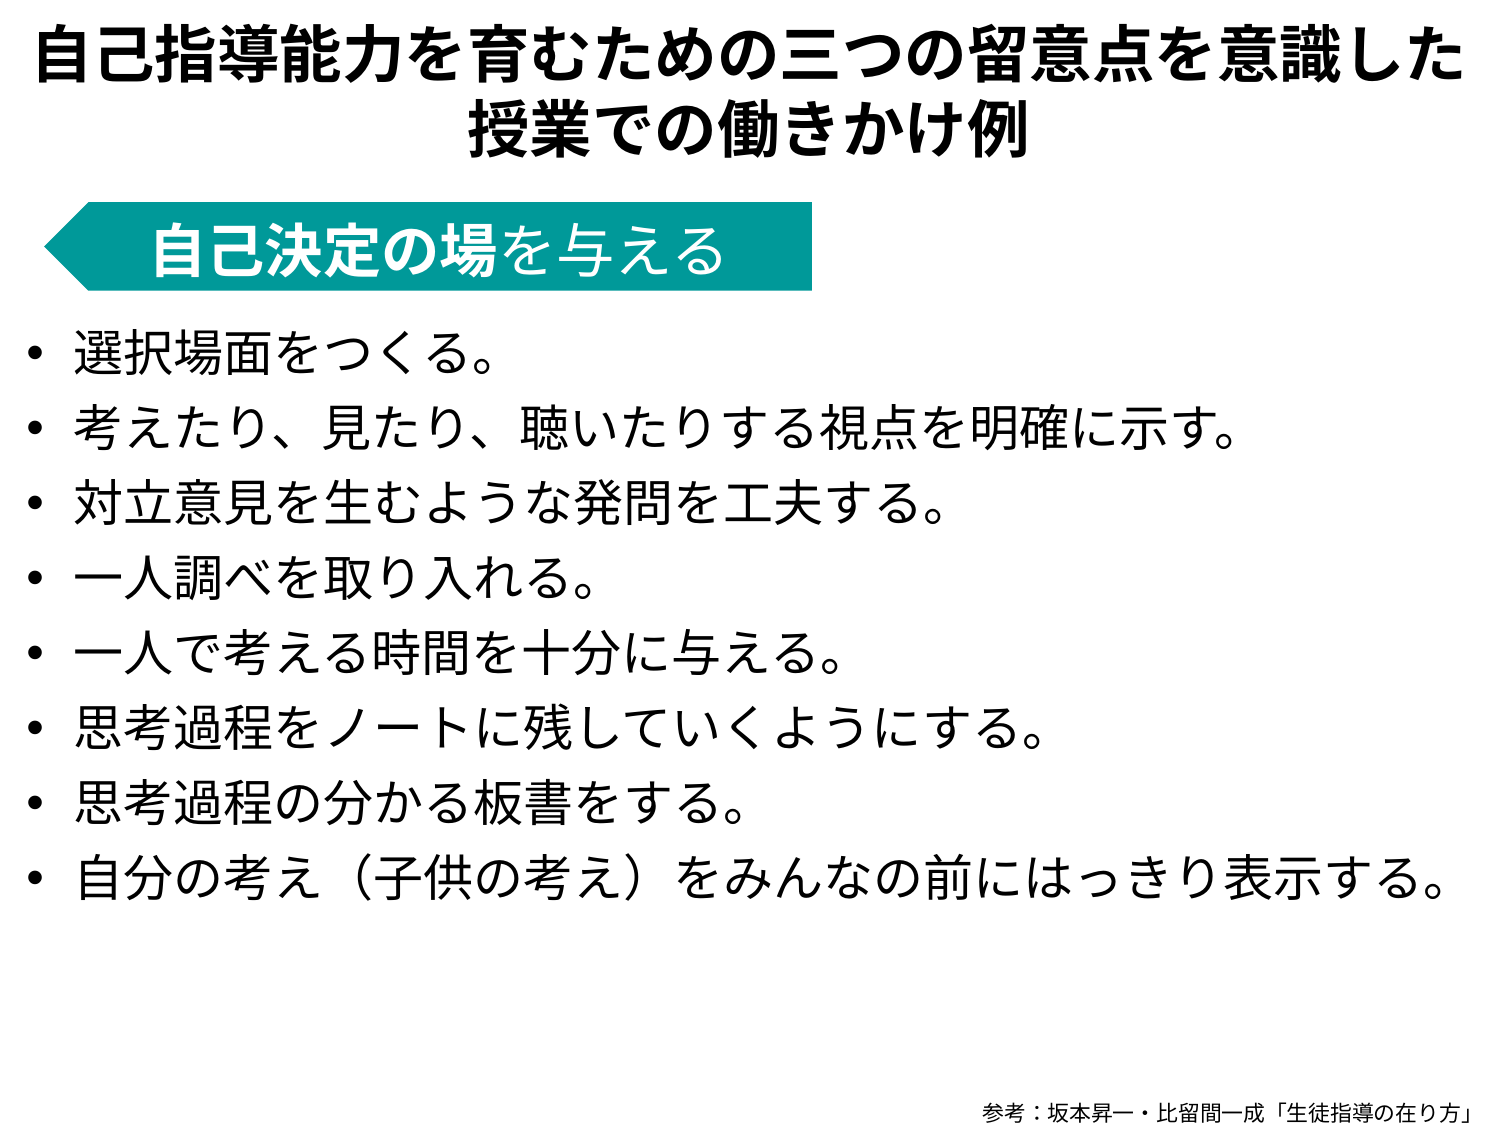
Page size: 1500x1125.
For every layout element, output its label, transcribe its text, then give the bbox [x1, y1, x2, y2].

text_box 選択場面をつくる。 考えたり、見たり、聴いたりする視点を明確に示す。 対立意見を生むような発問を工夫する。 一人調べを取り入れる。 一人で考える時間を十分に与える。 思考過程をノートに残していくようにする。 思考過程の分かる板書をする。 自分の考え（子供の考え）をみんなの前にはっきり表示する。 [10, 222, 1490, 1013]
text_box 参考：坂本昇一・比留間一成「生徒指導の在り方」 [0, 1093, 1498, 1125]
text_box 自己決定の場を与える [42, 200, 814, 293]
text_box 自己指導能力を育むための三つの留意点を意識した 授業での働きかけ例 [0, 7, 1498, 172]
